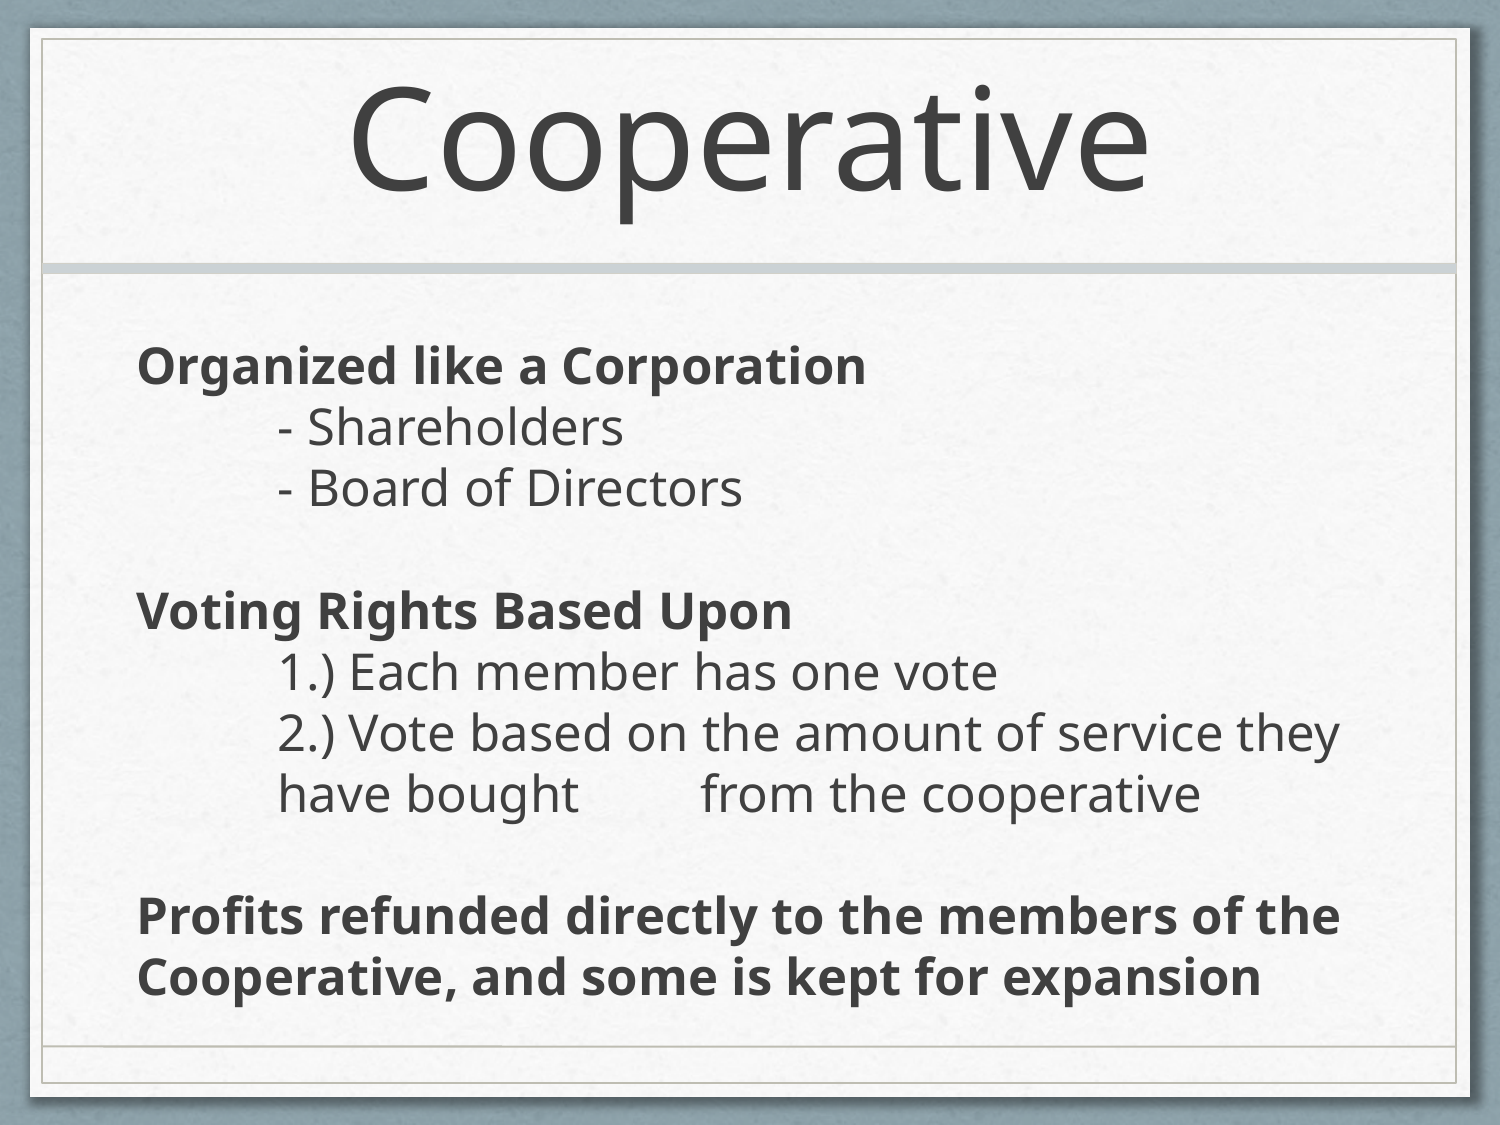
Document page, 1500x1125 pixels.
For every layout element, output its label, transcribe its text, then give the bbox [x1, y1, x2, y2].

title Cooperative [75, 40, 1425, 228]
list Organized like a Corporation - Shareholders - Board of Directors Voting Rights Based Upon 1.) Each member has one vote 2.) Vote based on the amount of service they have bought from the cooperative Profits refunded directly to the members of the Cooperative, and some is kept for expansion [121, 326, 1379, 1043]
picture [30, 28, 1470, 1097]
